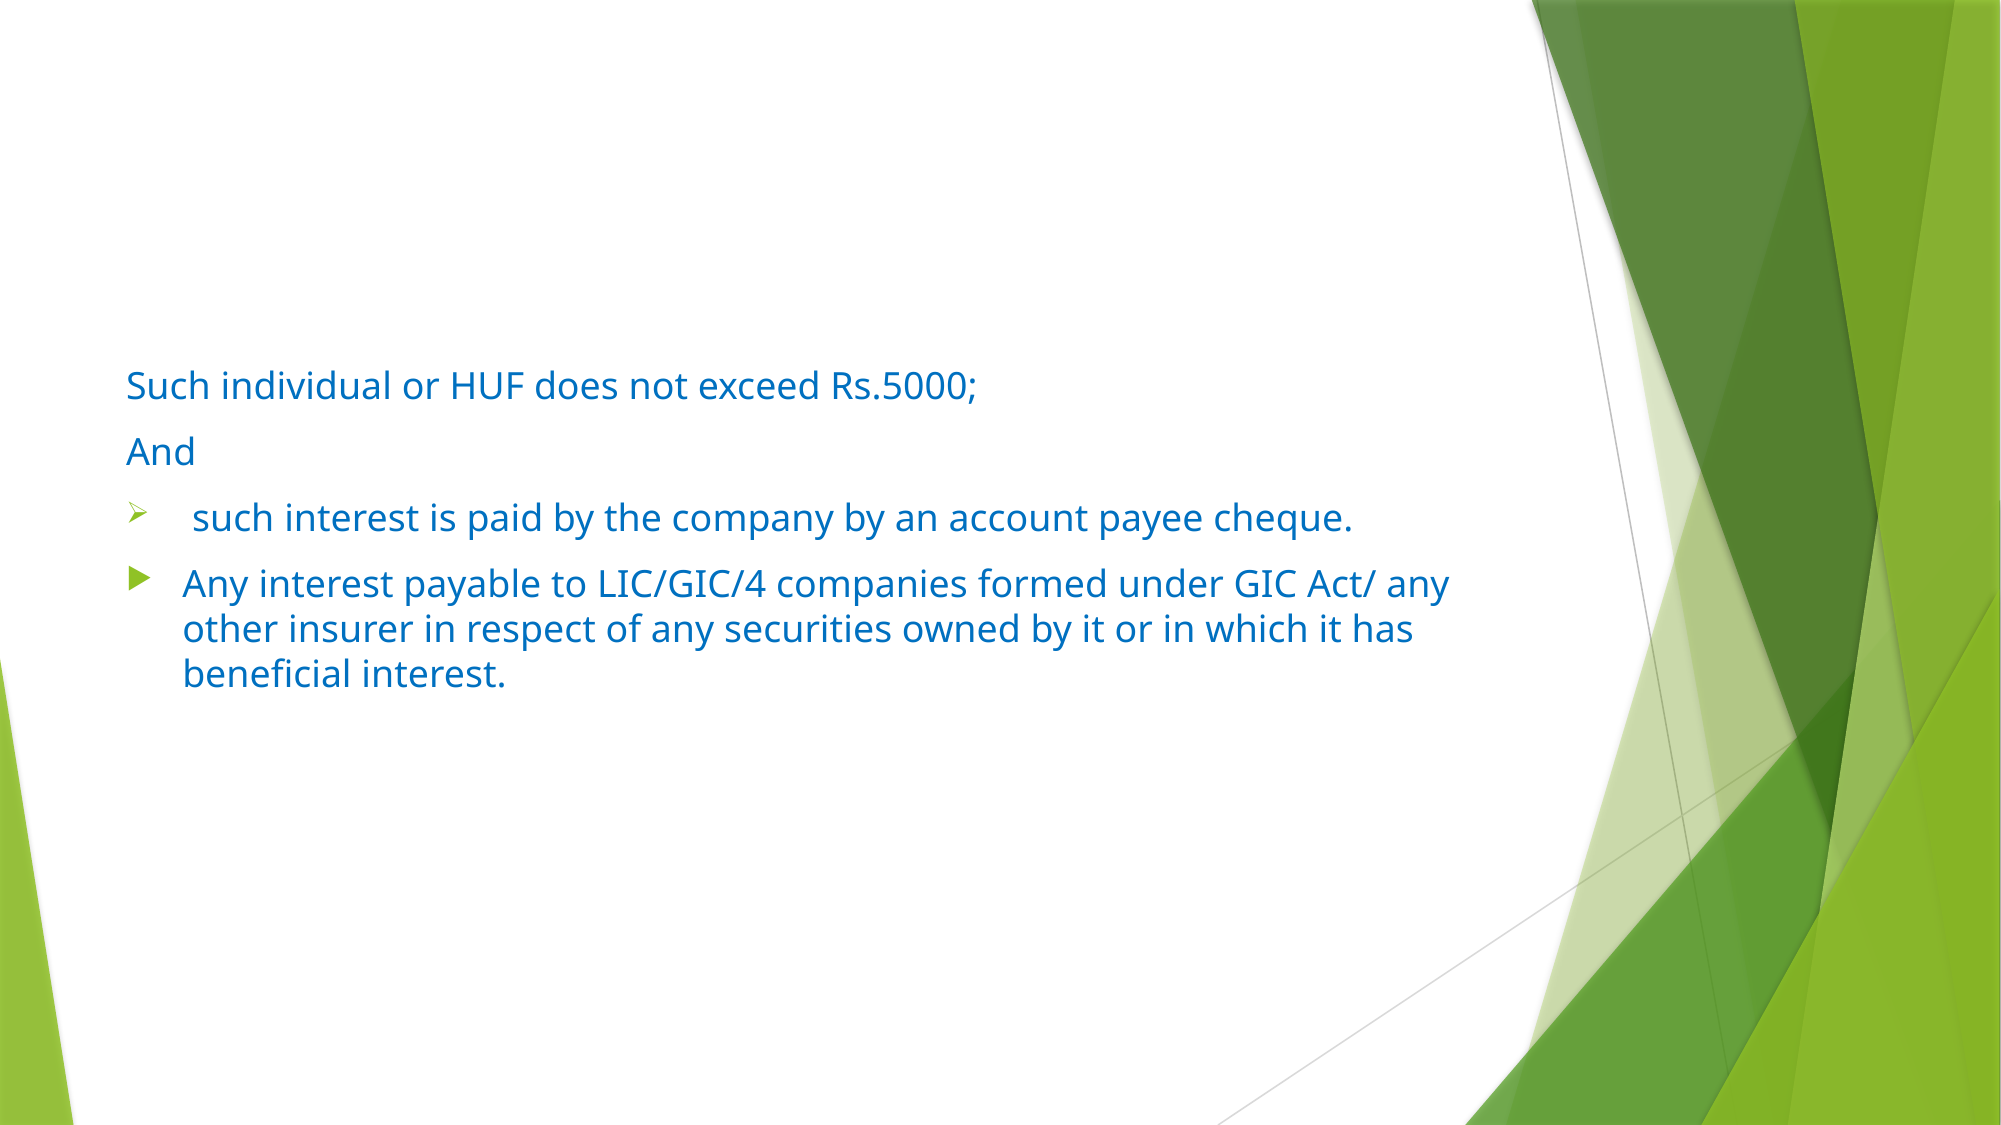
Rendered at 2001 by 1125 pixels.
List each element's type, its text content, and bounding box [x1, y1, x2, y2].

list Such individual or HUF does not exceed Rs.5000; And such interest is paid by the company by an account payee cheque. Any interest payable to LIC/GIC/4 companies formed under GIC Act/ any other insurer in respect of any securities owned by it or in which it has beneficial interest. [111, 354, 1522, 992]
